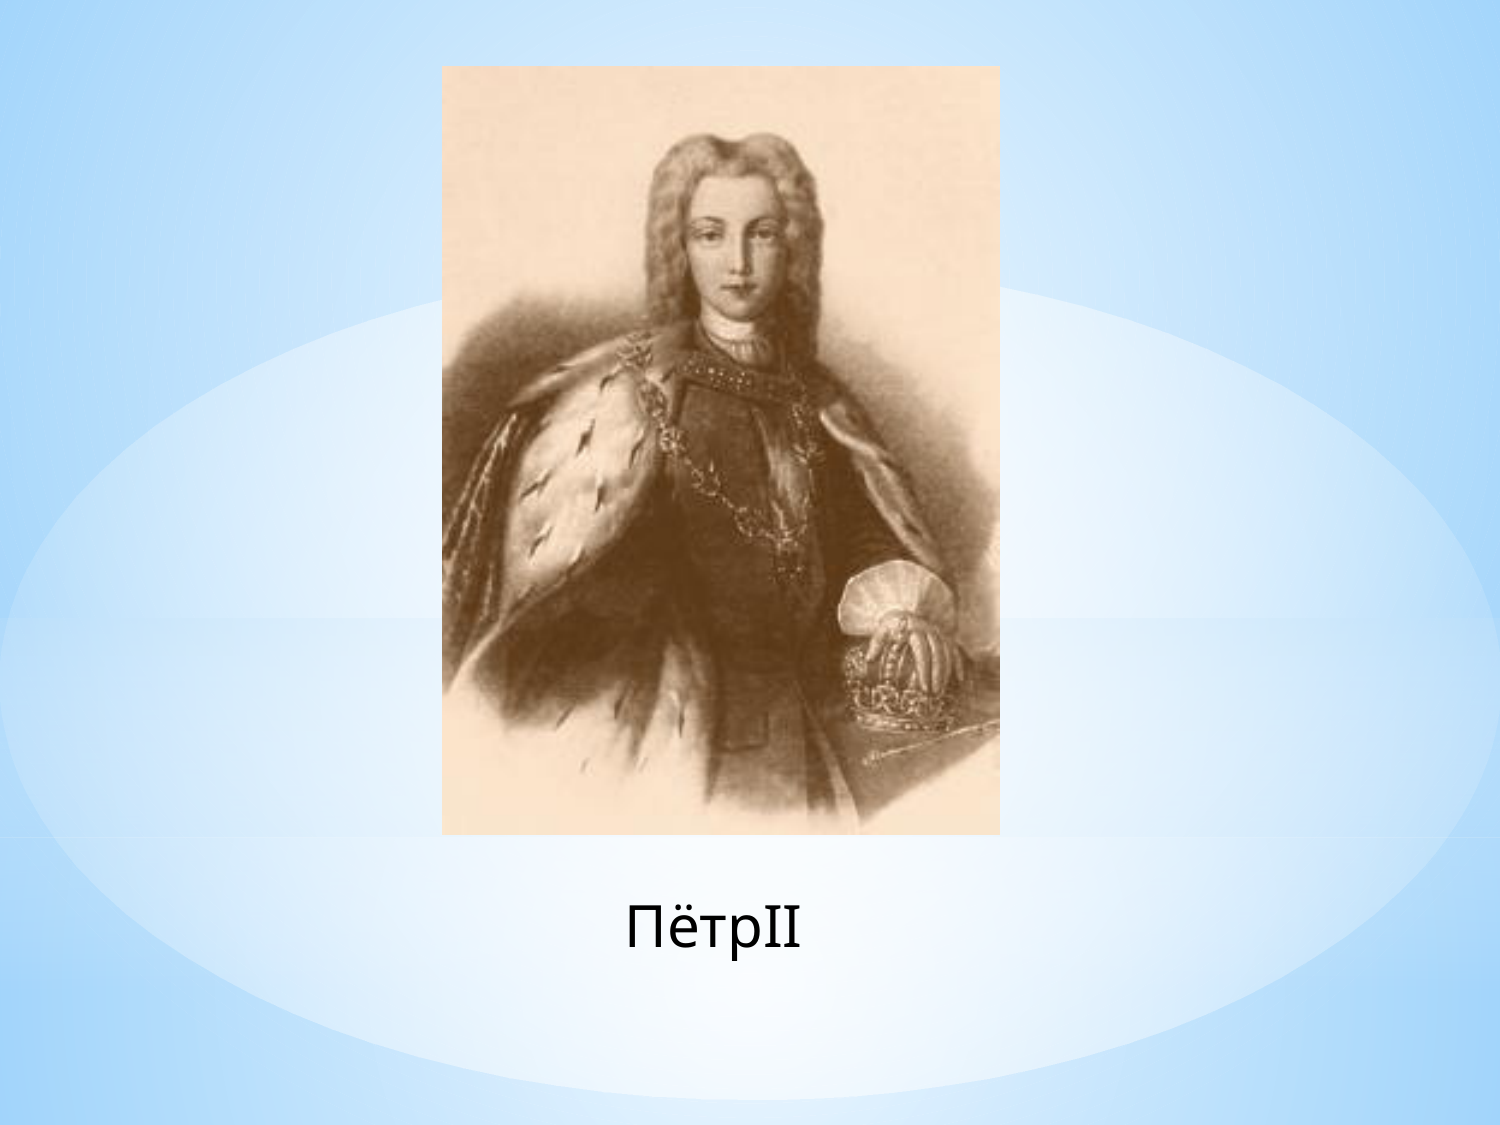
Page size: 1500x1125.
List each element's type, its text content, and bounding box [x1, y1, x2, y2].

text_box ПётрII [609, 881, 833, 967]
picture [442, 66, 1000, 835]
